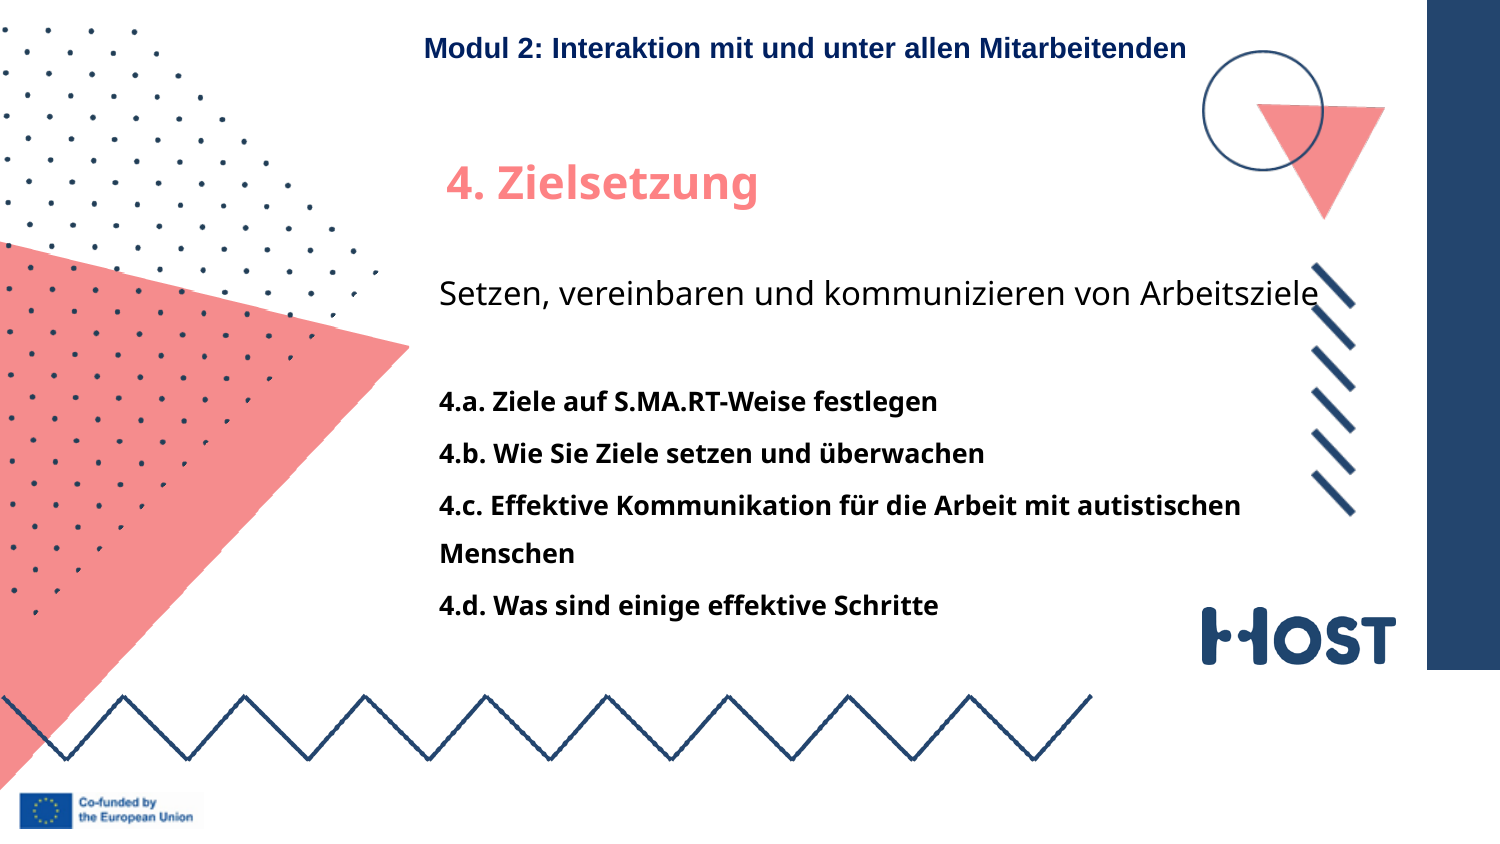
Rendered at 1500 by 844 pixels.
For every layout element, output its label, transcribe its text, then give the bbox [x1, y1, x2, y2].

picture [0, 23, 1093, 844]
text_box Modul 2: Interaktion mit und unter allen Mitarbeitenden [408, 10, 1215, 68]
picture [1337, 261, 1357, 519]
picture [1202, 50, 1385, 220]
text_box 4. Zielsetzung [431, 139, 1237, 253]
list Setzen, vereinbaren und kommunizieren von Arbeitsziele 4.a. Ziele auf S.MA.RT-Weise festlegen 4.b. Wie Sie Ziele setzen und überwachen 4.c. Effektive Kommunikation für die Arbeit mit autistischen Menschen 4.d. Was sind einige effektive Schritte [424, 237, 1337, 697]
picture [1337, 607, 1396, 665]
picture [1427, 0, 1500, 670]
